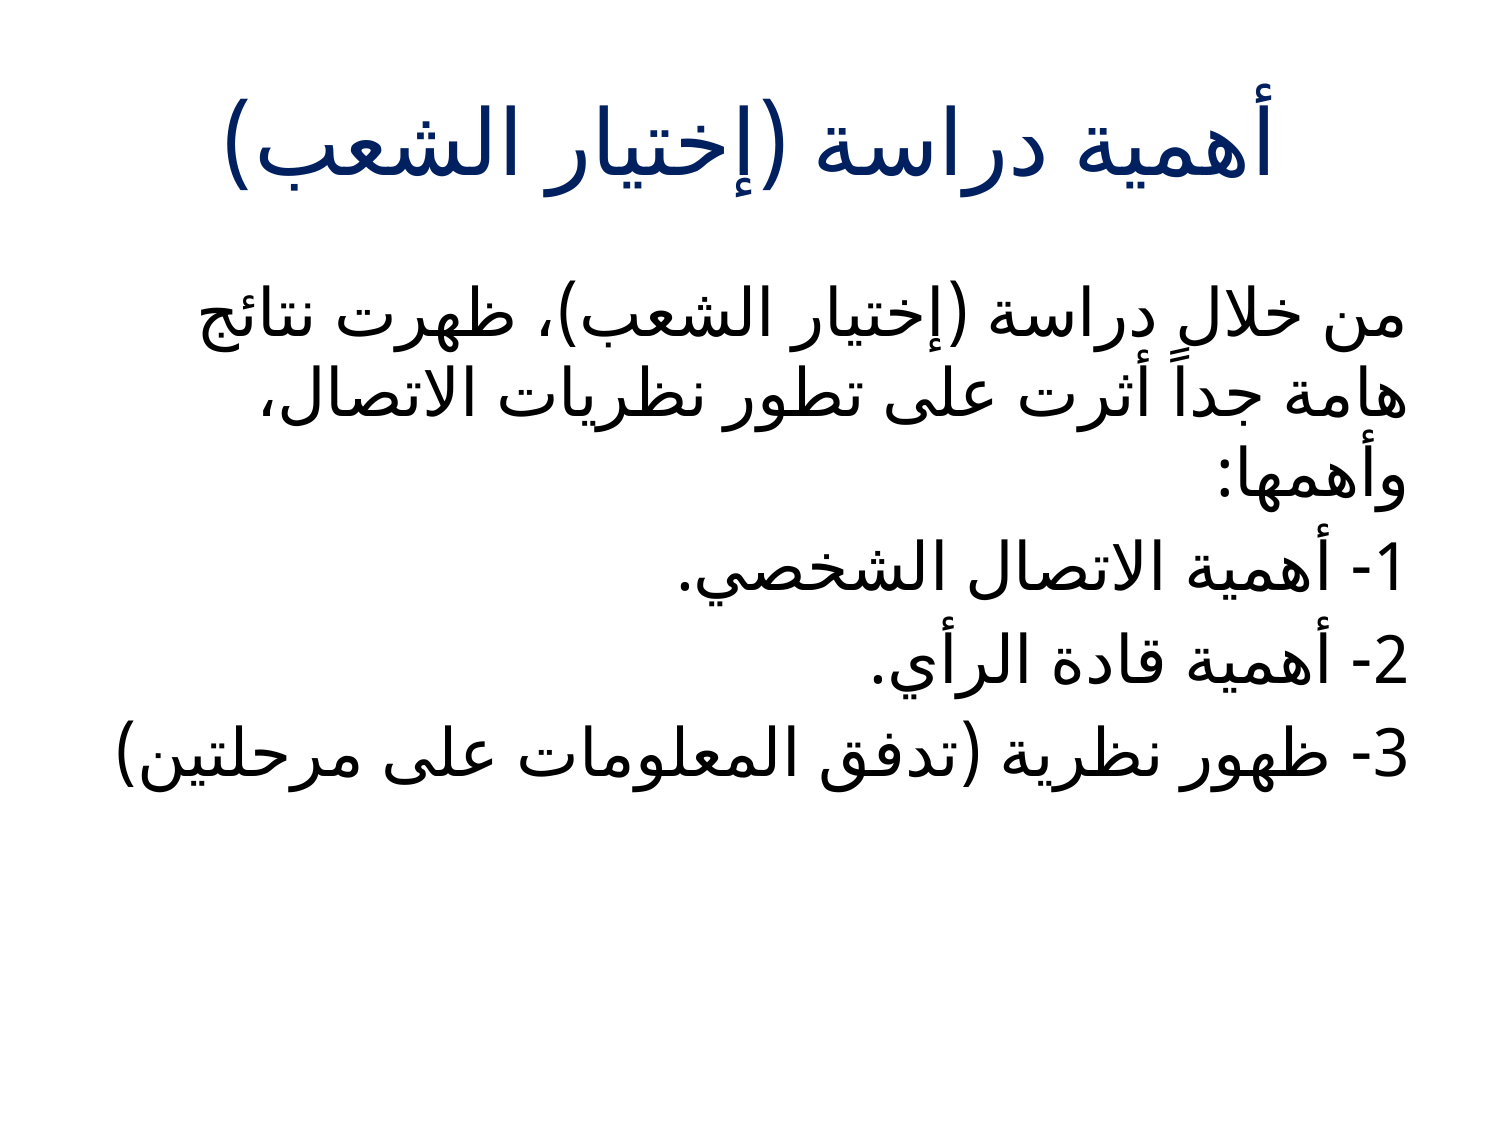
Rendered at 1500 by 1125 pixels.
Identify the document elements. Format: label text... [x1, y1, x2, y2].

list من خلال دراسة (إختيار الشعب)، ظهرت نتائج هامة جداً أثرت على تطور نظريات الاتصال، وأهمها: 1- أهمية الاتصال الشخصي. 2- أهمية قادة الرأي. 3- ظهور نظرية (تدفق المعلومات على مرحلتين) [75, 262, 1425, 1005]
title أهمية دراسة (إختيار الشعب) [75, 45, 1425, 233]
